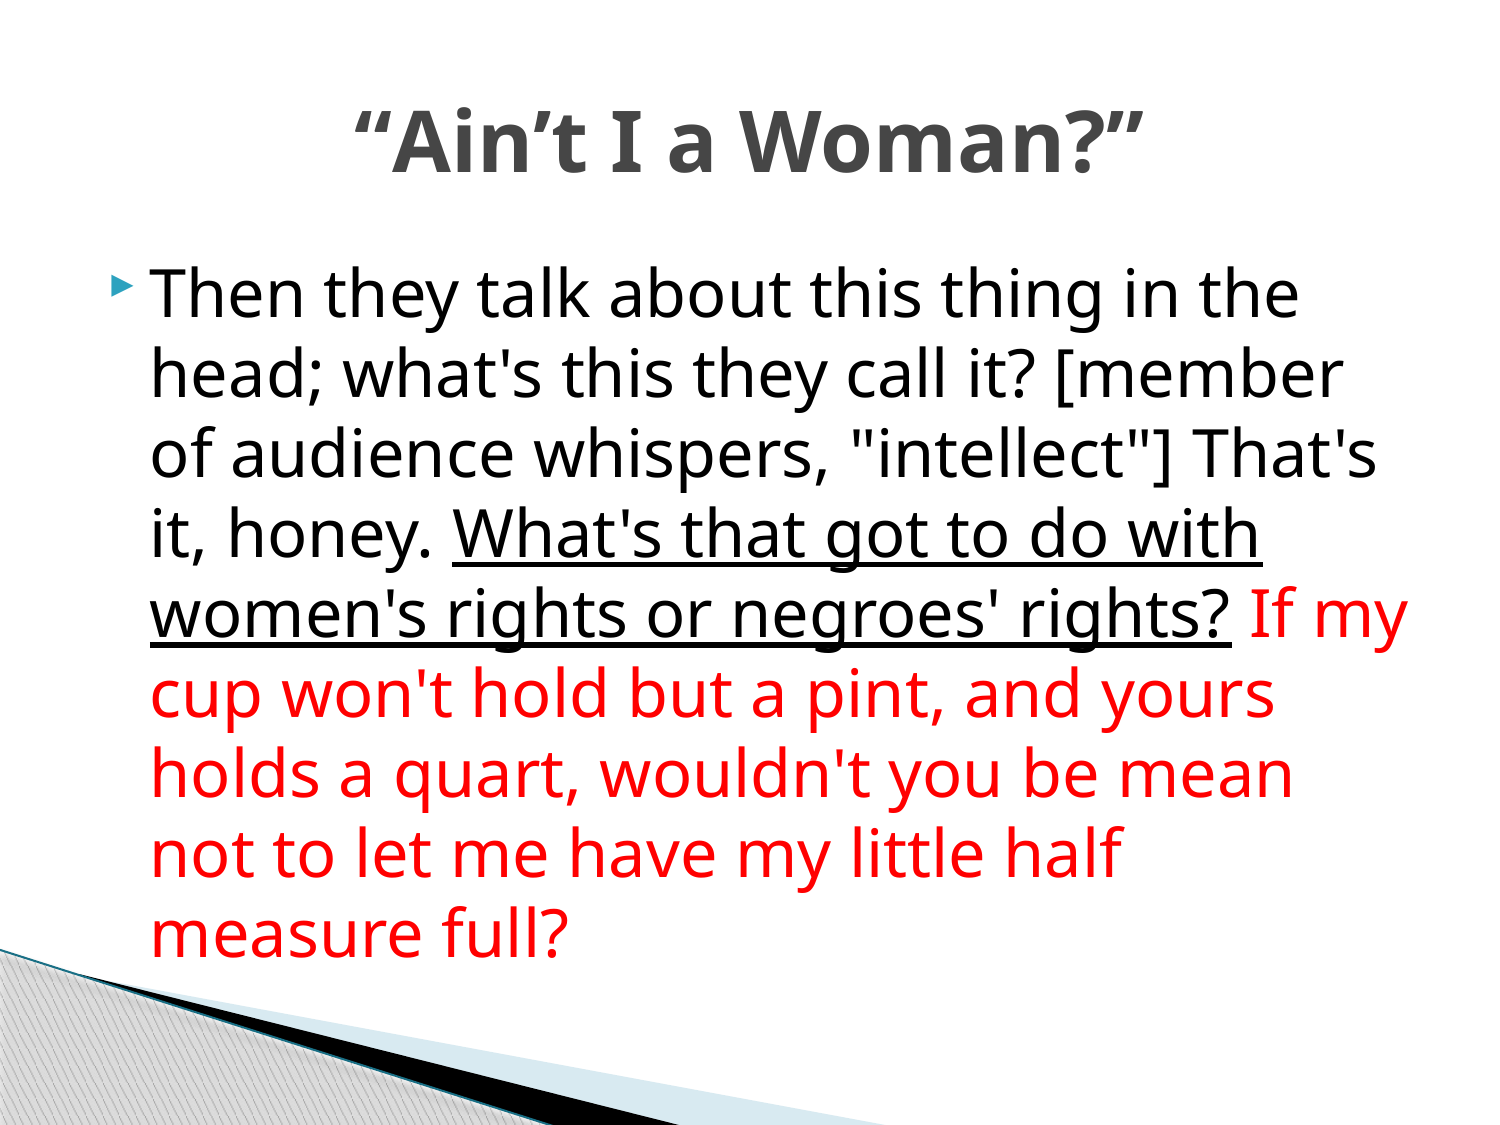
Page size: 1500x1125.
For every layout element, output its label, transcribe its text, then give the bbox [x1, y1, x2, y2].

list Then they talk about this thing in the head; what's this they call it? [member of audience whispers, "intellect"] That's it, honey. What's that got to do with women's rights or negroes' rights? If my cup won't hold but a pint, and yours holds a quart, wouldn't you be mean not to let me have my little half measure full? [75, 243, 1425, 986]
title “Ain’t I a Woman?” [75, 45, 1425, 233]
